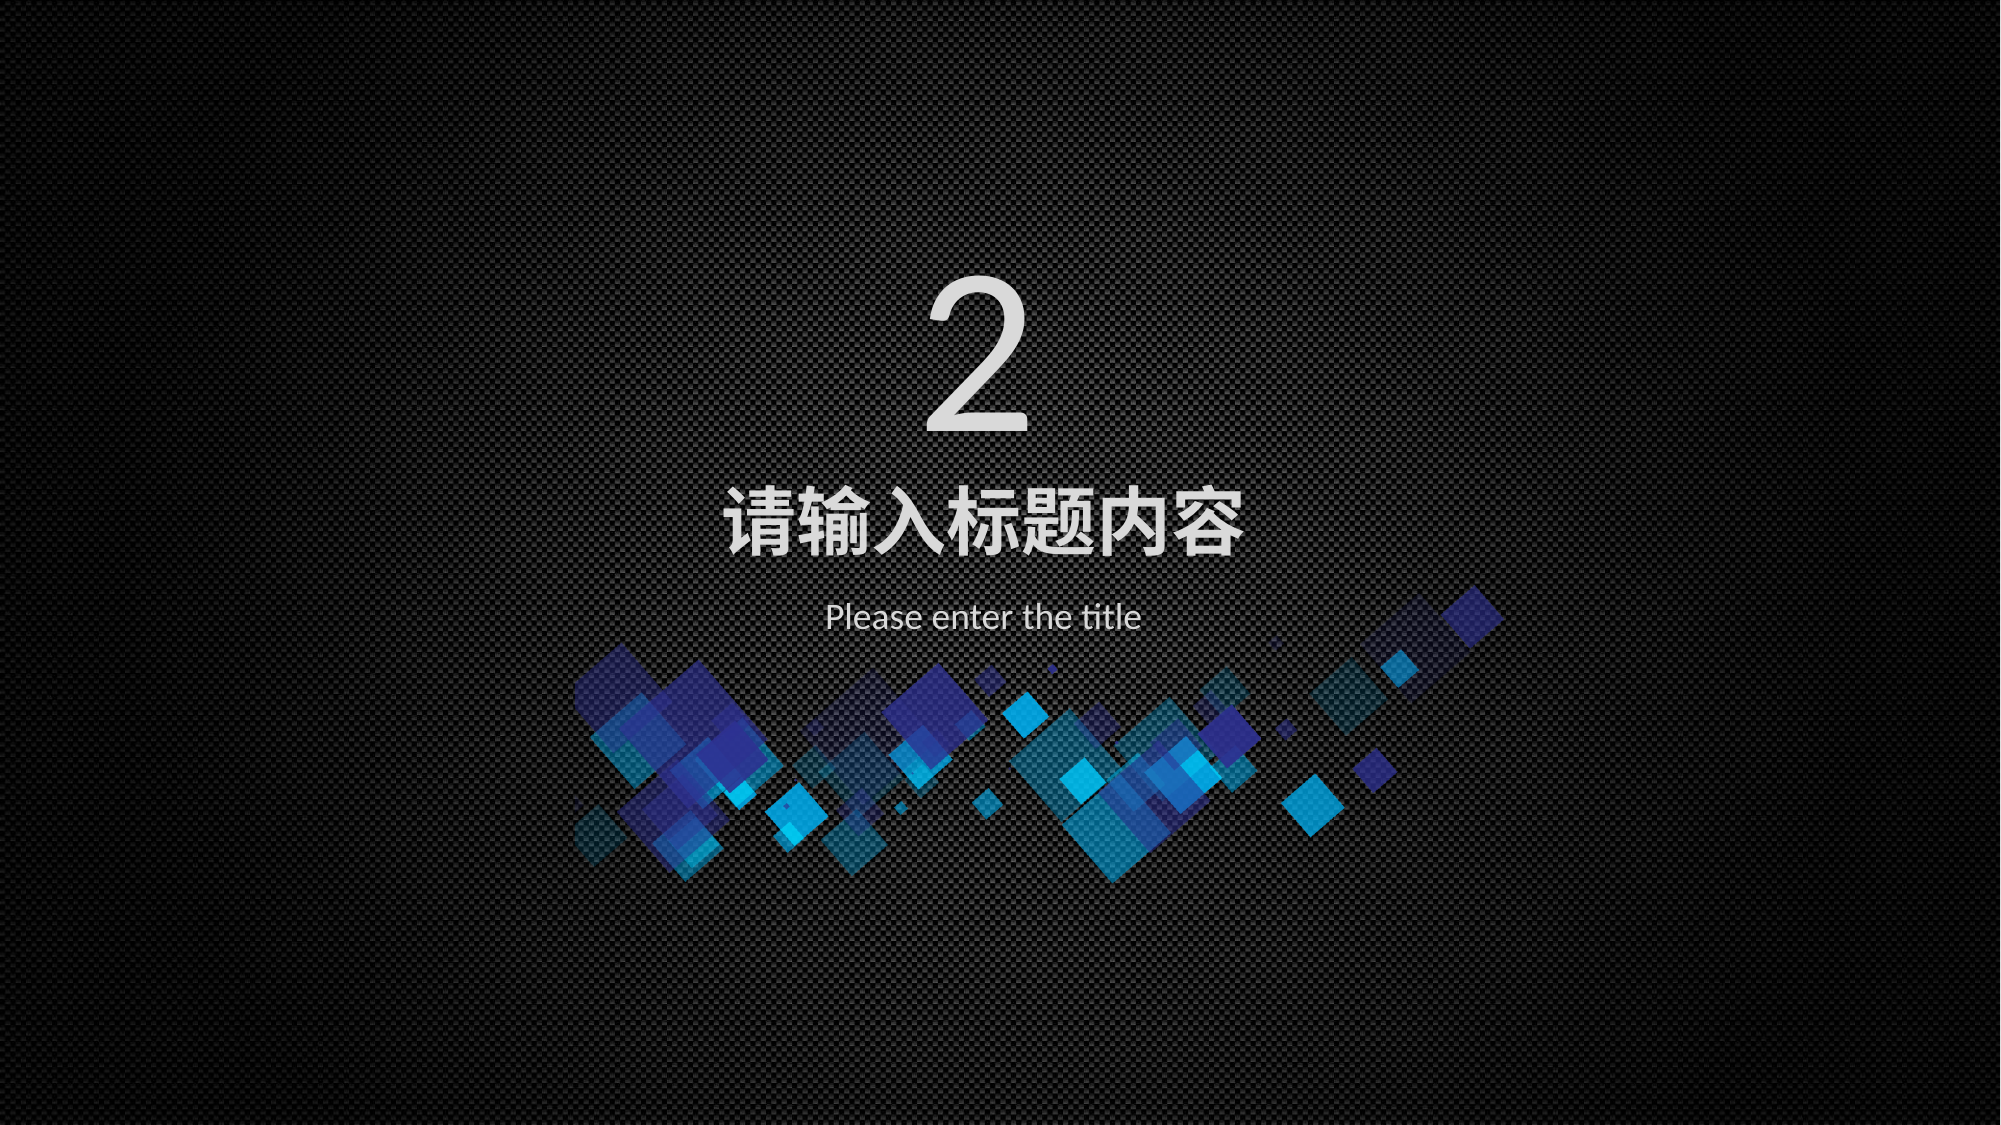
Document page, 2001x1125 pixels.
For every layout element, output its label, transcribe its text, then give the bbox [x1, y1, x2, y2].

picture [0, 0, 2001, 1125]
text_box 请输入标题内容 [706, 467, 1262, 572]
text_box 2 [902, 184, 1054, 487]
